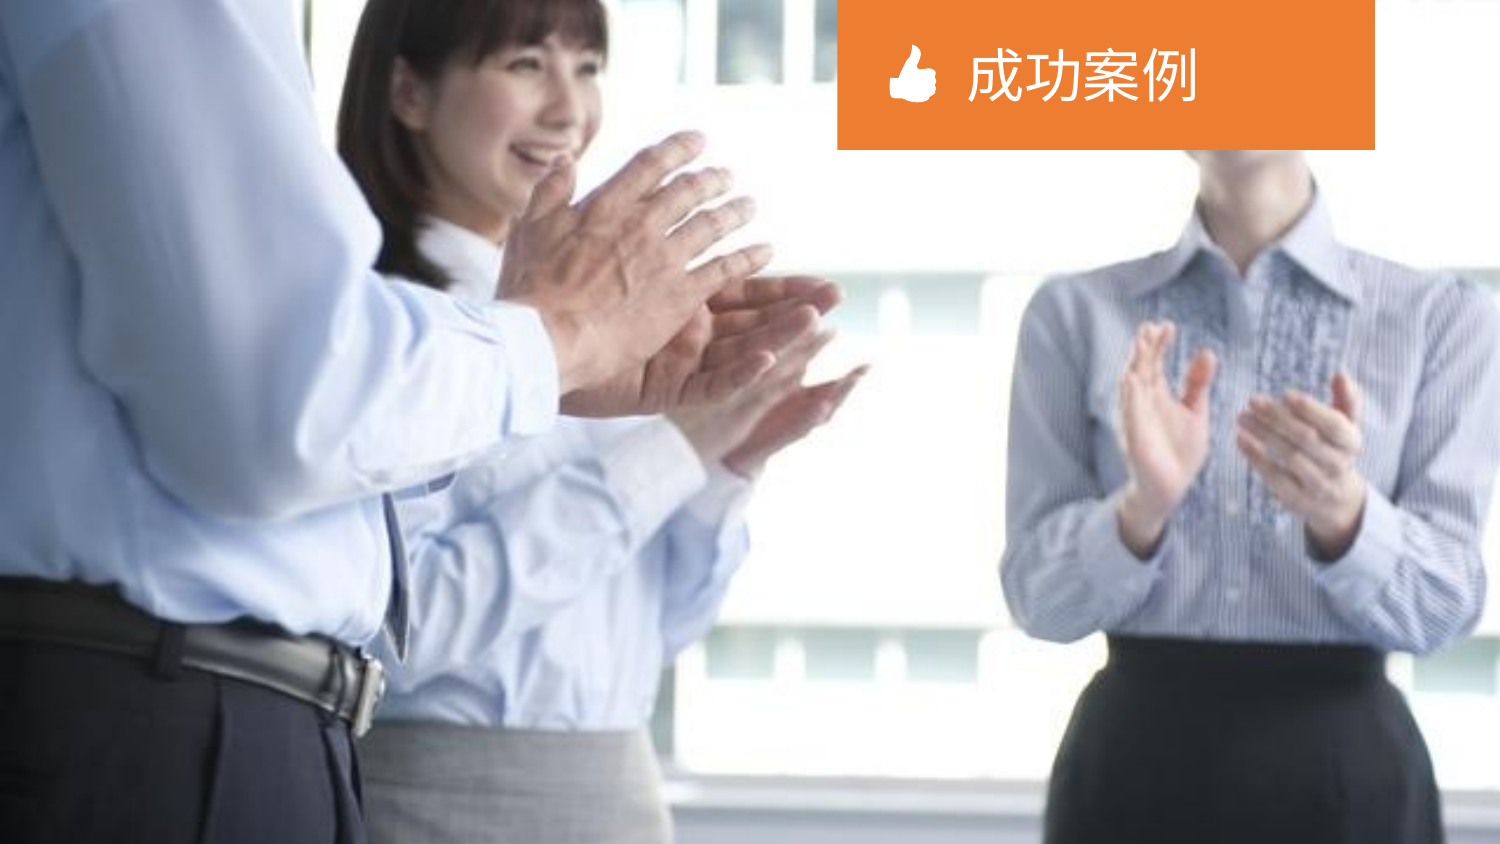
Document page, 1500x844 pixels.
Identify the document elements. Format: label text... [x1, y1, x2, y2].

picture [0, 0, 1500, 844]
text_box [835, 0, 1377, 152]
text_box 成功案例 [951, 32, 1215, 117]
text_box [889, 44, 937, 103]
